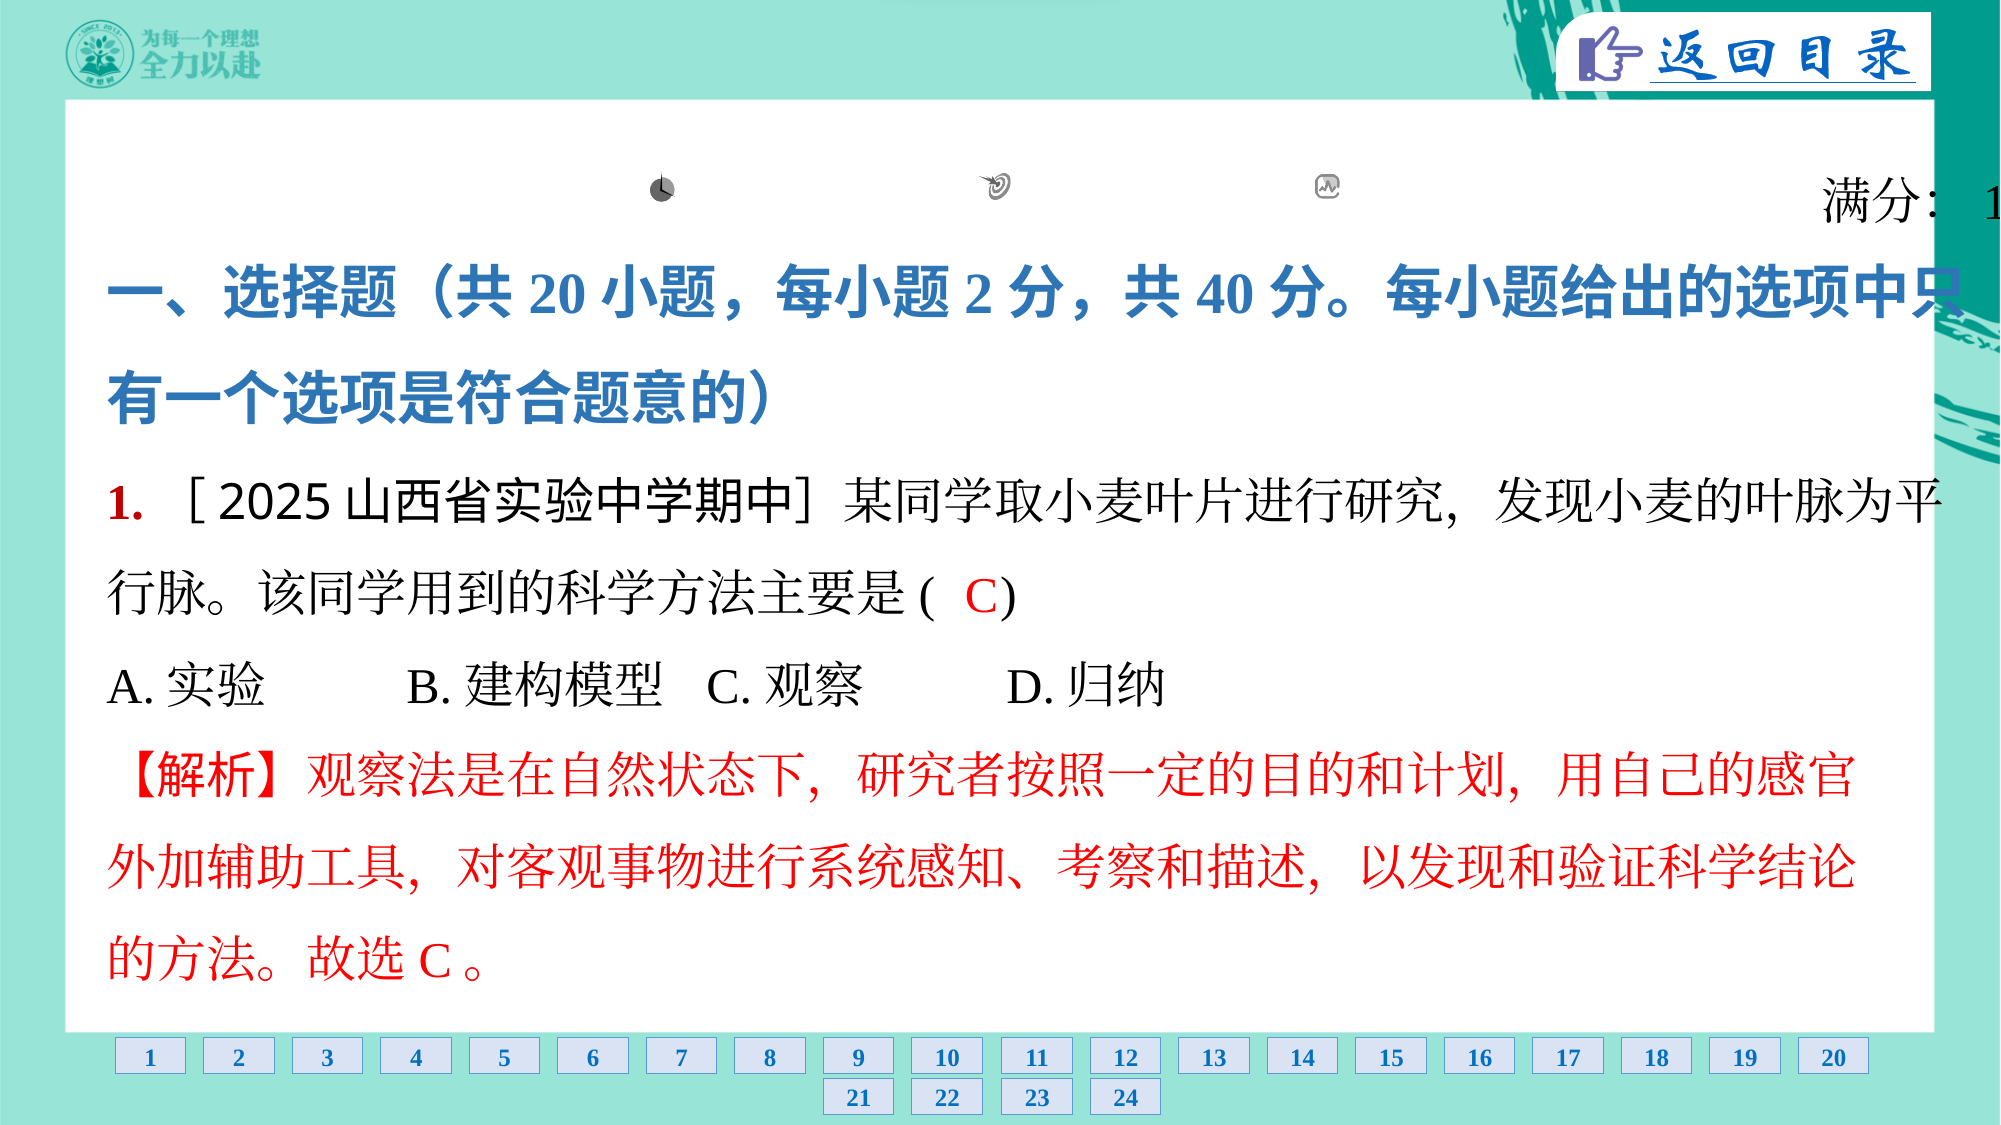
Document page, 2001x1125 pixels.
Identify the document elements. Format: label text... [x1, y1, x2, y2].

text_box 一、选择题（共20小题，每小题2分，共40分。每小题给出的选项中只 有一个选项是符合题意的） [106, 218, 1895, 438]
text_box 1.［2025山西省实验中学期中］某同学取小麦叶片进行研究，发现小麦的叶脉为平 行脉。该同学用到的科学方法主要是( ) [106, 438, 1895, 622]
text_box 【解析】观察法是在自然状态下，研究者按照一定的目的和计划，用自己的感官 外加辅助工具，对客观事物进行系统感知、考察和描述，以发现和验证科学结论 的方法。故选C。 [106, 712, 1895, 988]
text_box C [946, 531, 1017, 623]
text_box A.实验 B.建构模型 C.观察 D.归纳 [106, 626, 1895, 712]
picture [0, 0, 2000, 1125]
